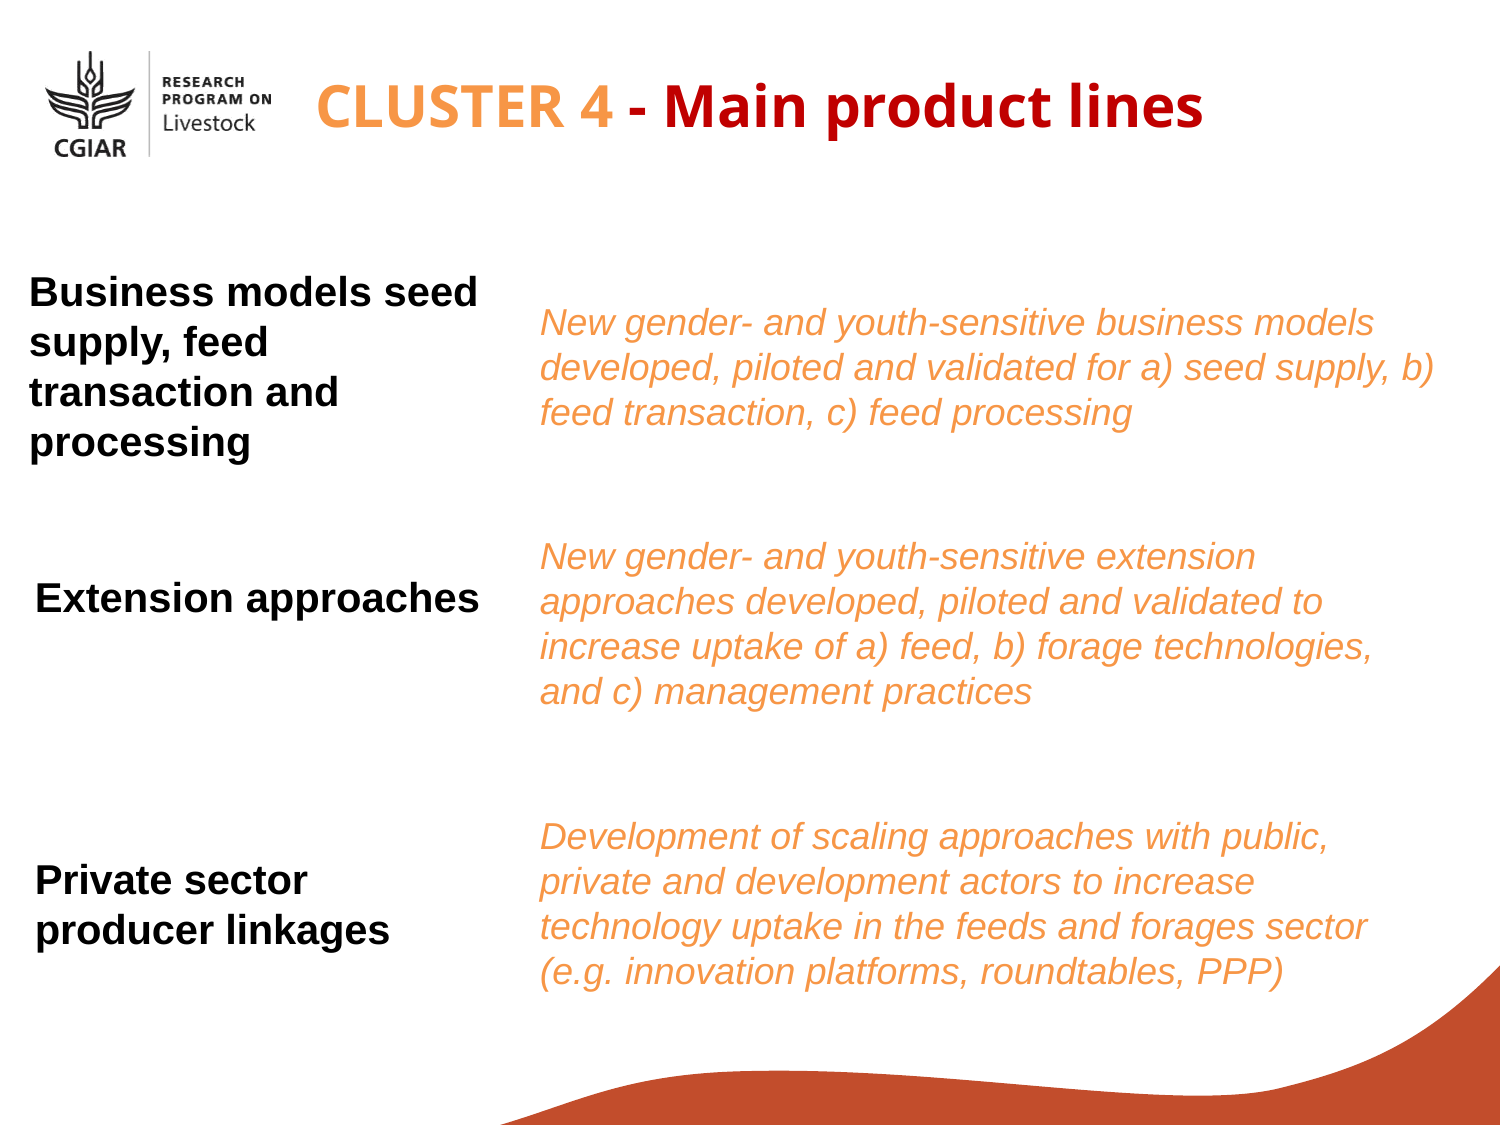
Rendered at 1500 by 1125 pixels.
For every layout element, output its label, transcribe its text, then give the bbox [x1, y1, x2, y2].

picture [45, 51, 271, 157]
list CLUSTER 4 - Main product lines [300, 33, 1463, 175]
text_box Private sector producer linkages [20, 845, 500, 960]
text_box Development of scaling approaches with public, private and development actors to increase technology uptake in the feeds and forages sector (e.g. innovation platforms, roundtables, PPP) [524, 804, 1455, 1000]
text_box New gender- and youth-sensitive extension approaches developed, piloted and validated to increase uptake of a) feed, b) forage technologies, and c) management practices [524, 524, 1455, 720]
text_box New gender- and youth-sensitive business models developed, piloted and validated for a) seed supply, b) feed transaction, c) feed processing [524, 290, 1455, 441]
text_box Extension approaches [20, 563, 500, 629]
text_box Business models seed supply, feed transaction and processing [14, 257, 495, 473]
